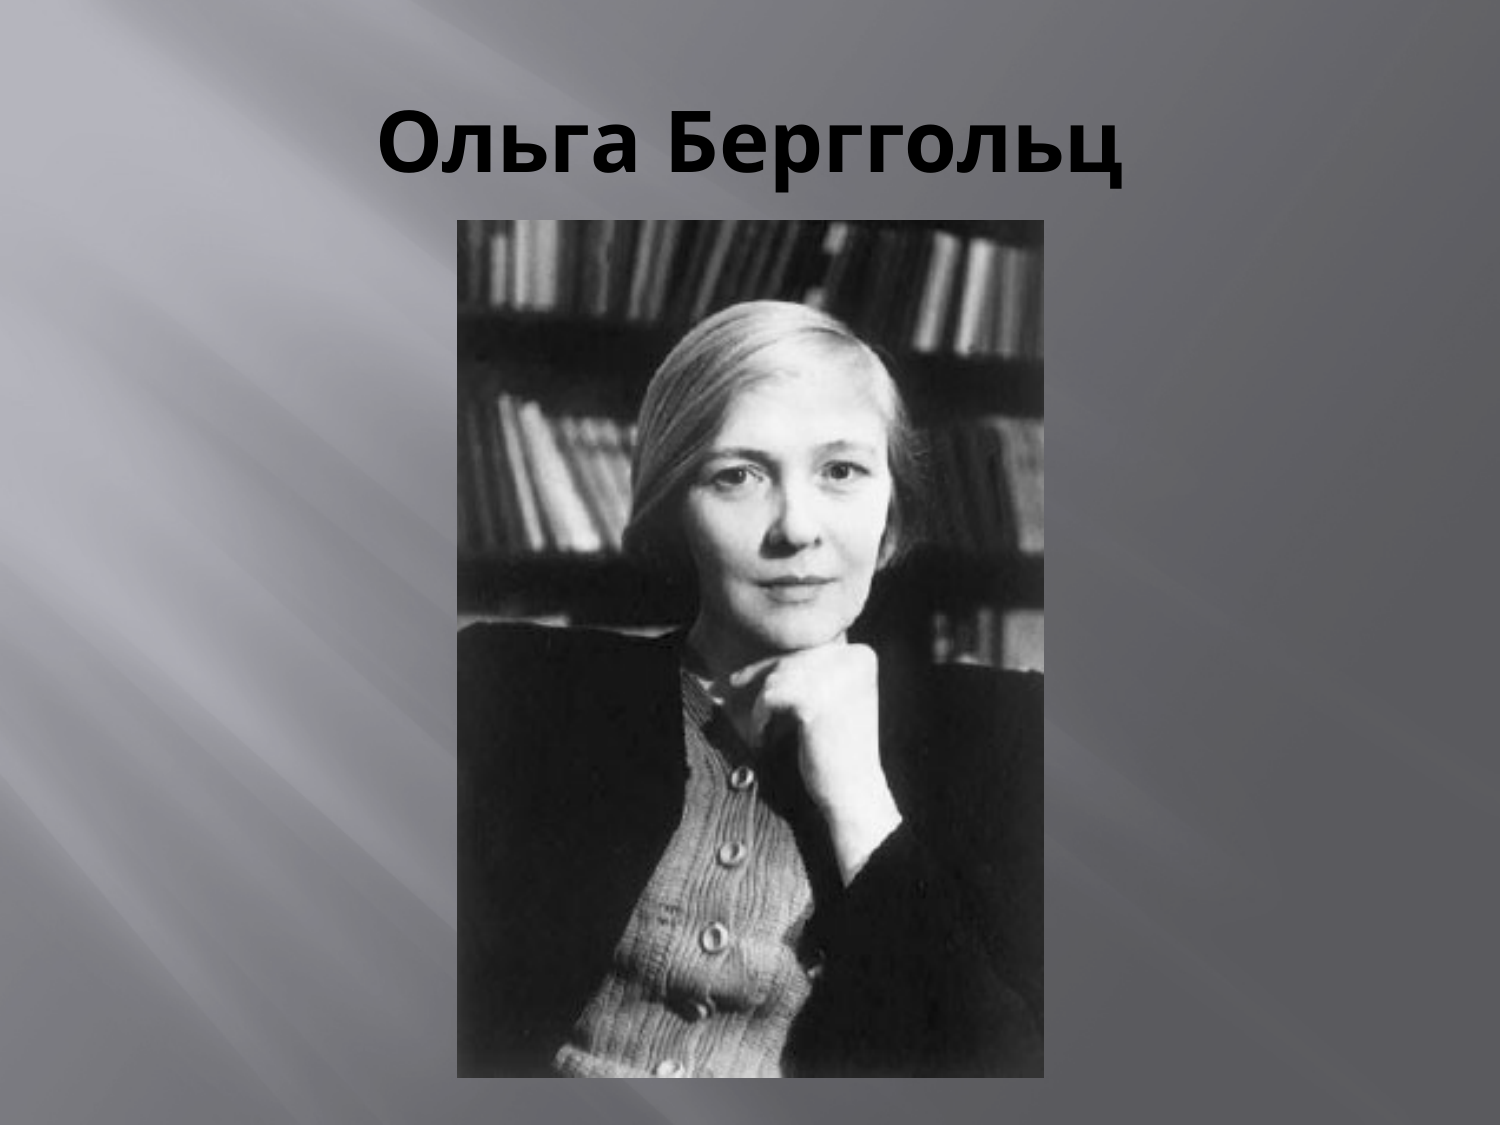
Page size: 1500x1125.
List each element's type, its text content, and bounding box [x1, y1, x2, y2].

title Ольга Берггольц [75, 45, 1425, 233]
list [456, 220, 1044, 1079]
